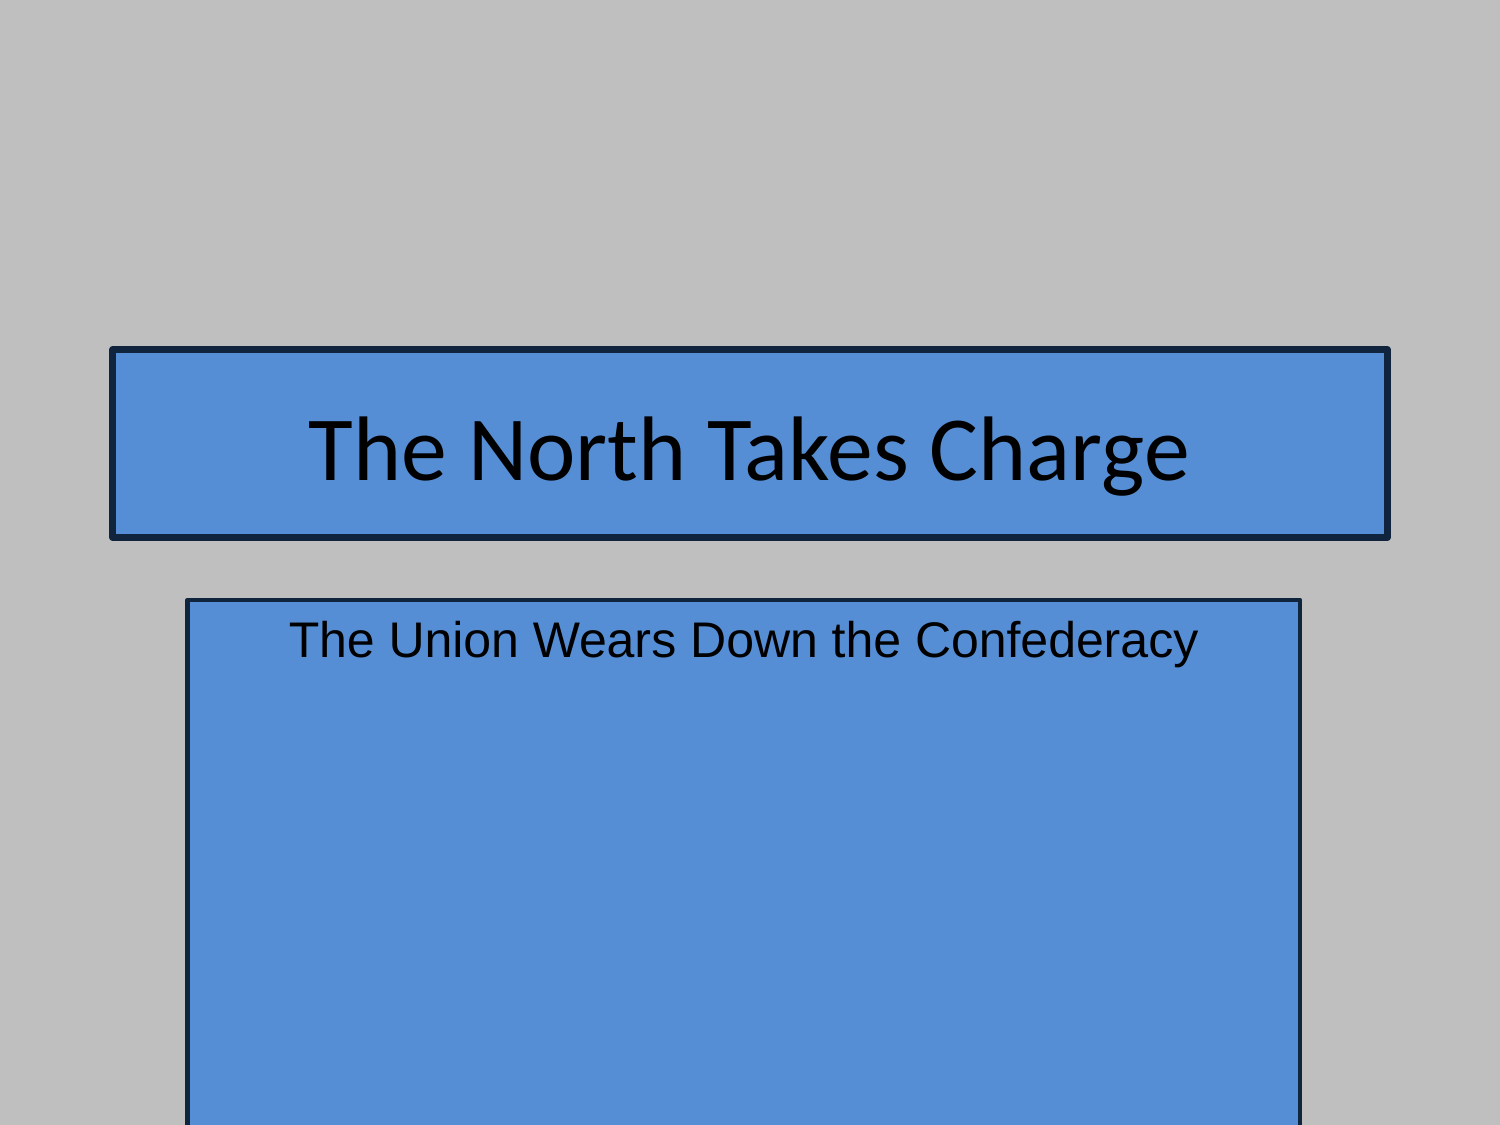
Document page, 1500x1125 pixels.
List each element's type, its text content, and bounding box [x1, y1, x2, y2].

title The North Takes Charge [112, 349, 1388, 538]
subtitle The Union Wears Down the Confederacy [187, 600, 1300, 1125]
